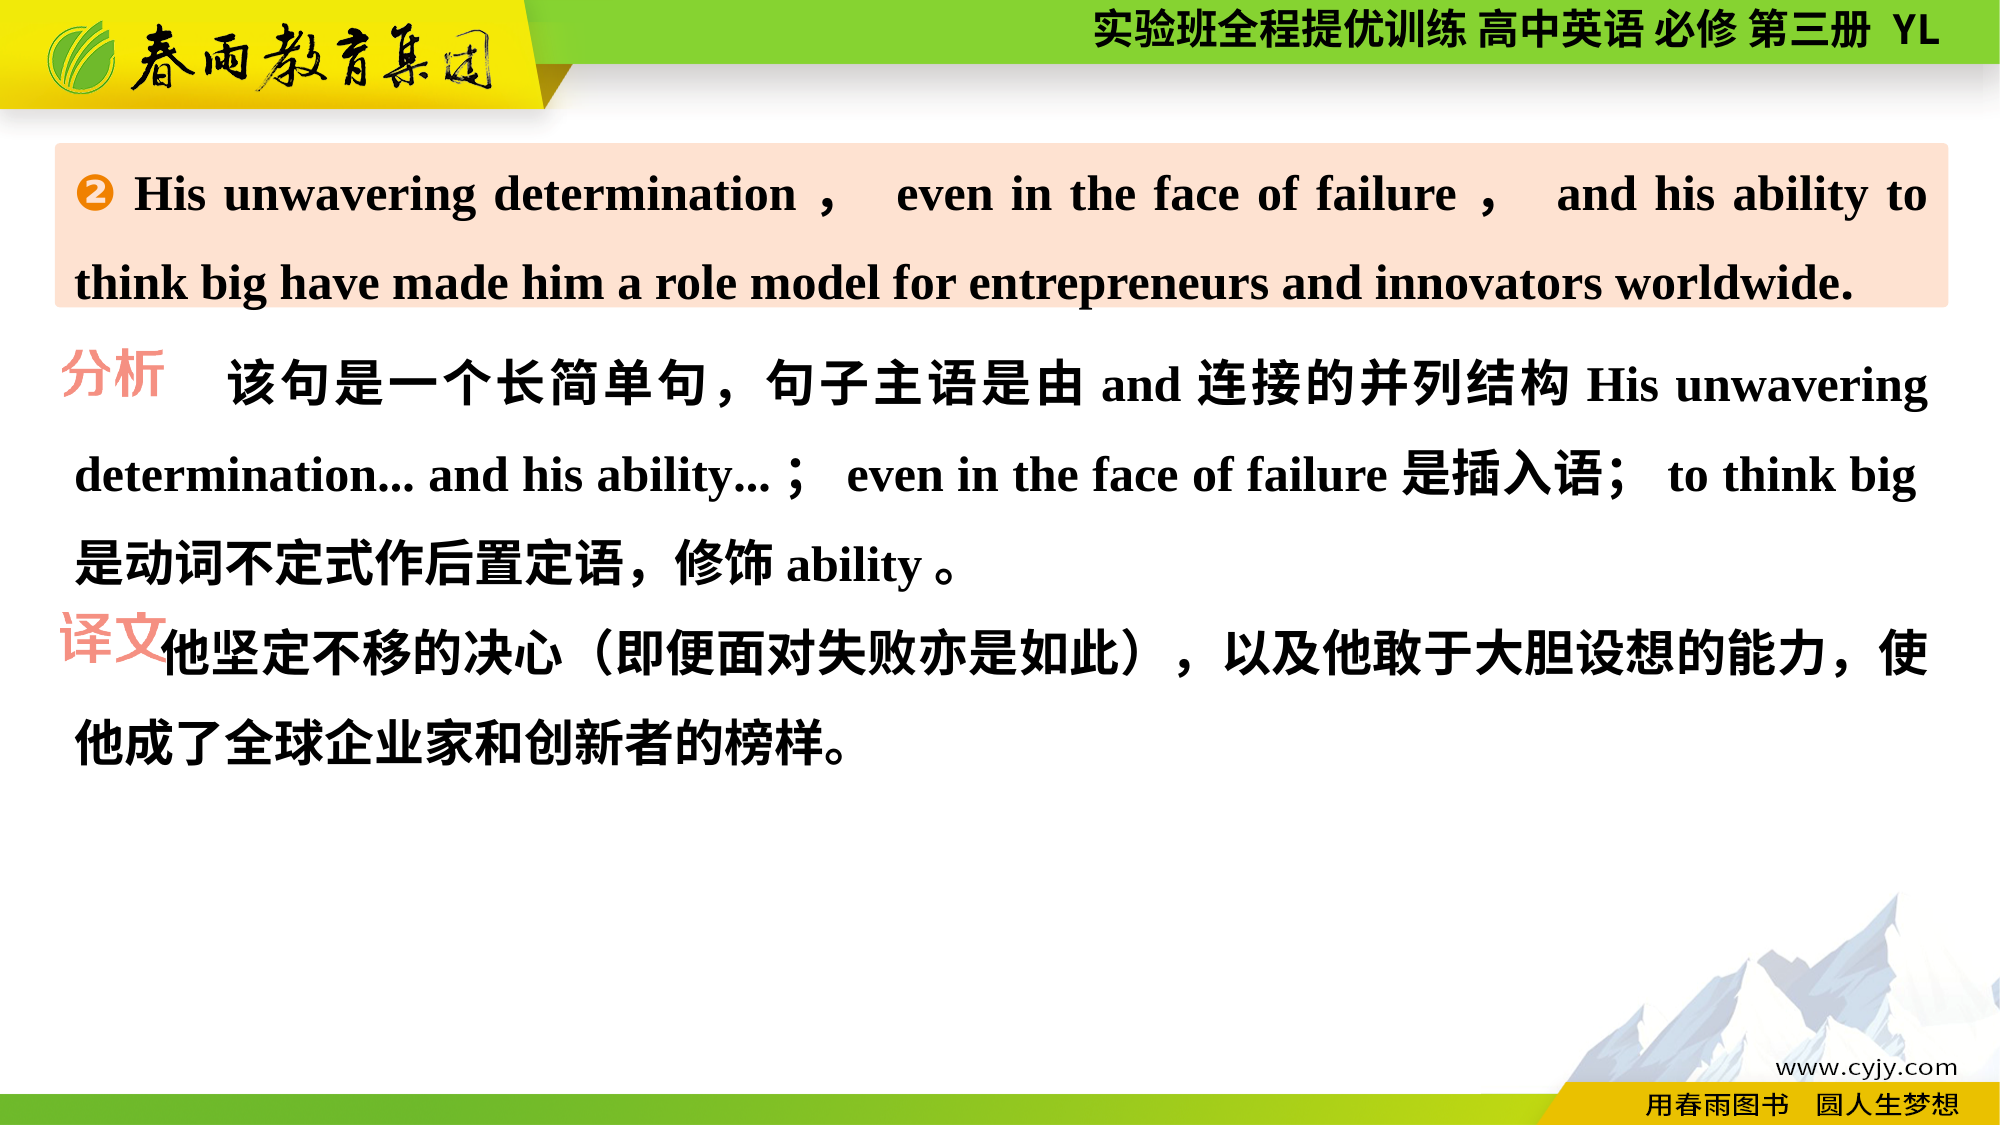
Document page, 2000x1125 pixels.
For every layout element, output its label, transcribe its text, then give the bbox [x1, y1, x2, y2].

text_box [54, 143, 59, 308]
text_box 该句是一个长简单句，句子主语是由and连接的并列结构His unwavering determination... and his ability...；even in the face of failure是插入语；to think big是动词不定式作后置定语，修饰ability。 他坚定不移的决心（即便面对失败亦是如此），以及他敢于大胆设想的能力，使他成了全球企业家和创新者的榜样。 [59, 314, 1944, 780]
picture [0, 0, 2000, 1125]
list ❷ His unwavering determination， even in the face of failure， and his ability to think big have made him a role model for entrepreneurs and innovators worldwide. [59, 122, 1944, 308]
text_box [1944, 143, 1949, 308]
